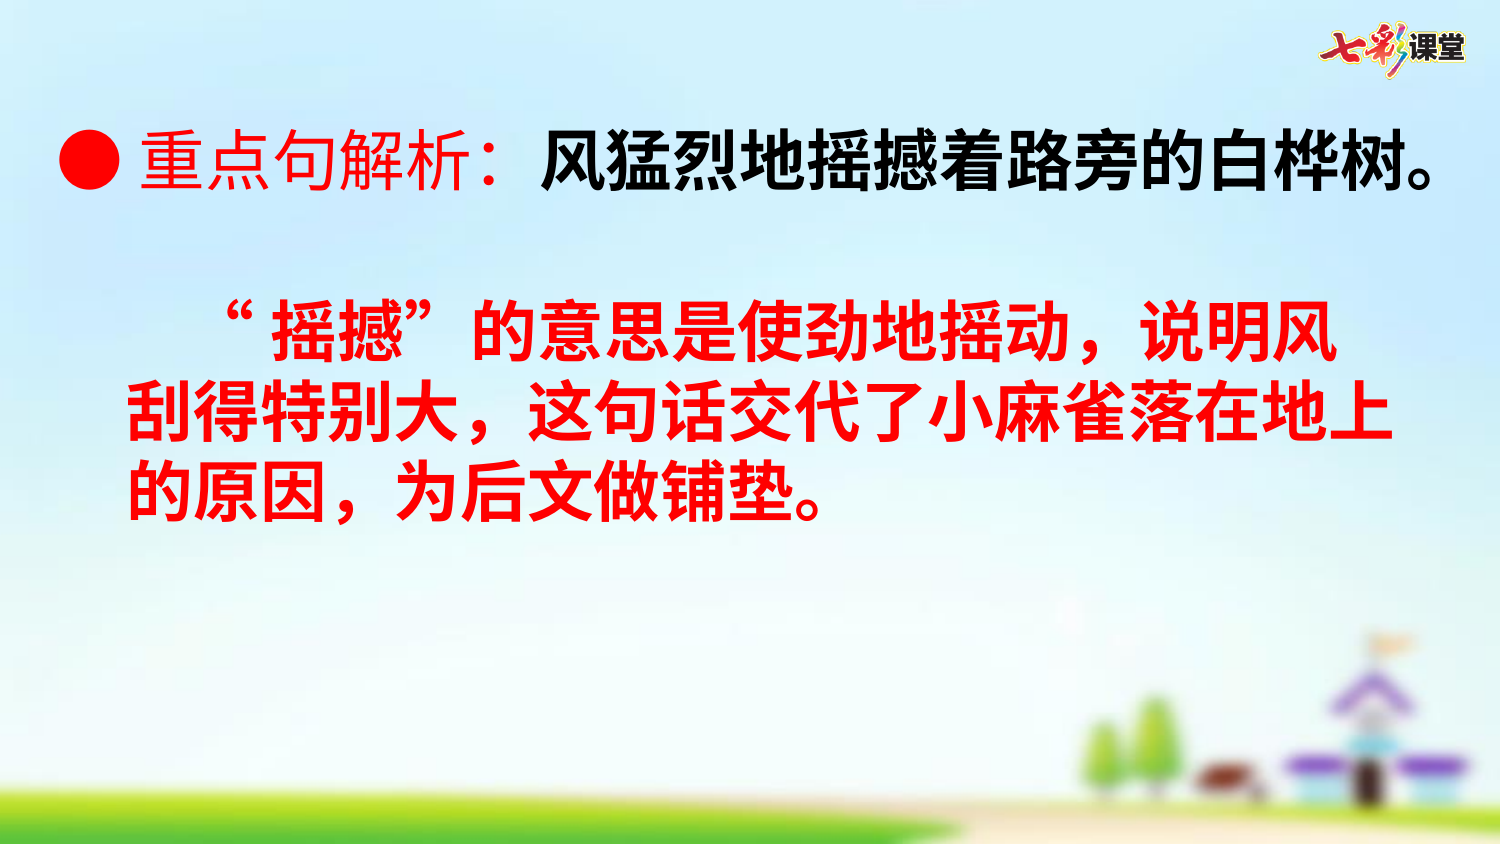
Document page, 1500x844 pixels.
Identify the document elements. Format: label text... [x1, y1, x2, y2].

picture [0, 0, 1500, 844]
text_box ●重点句解析：风猛烈地摇撼着路旁的白桦树。 [41, 111, 1500, 207]
text_box “摇撼”的意思是使劲地摇动，说明风刮得特别大，这句话交代了小麻雀落在地上的原因，为后文做铺垫。 [112, 282, 1412, 538]
